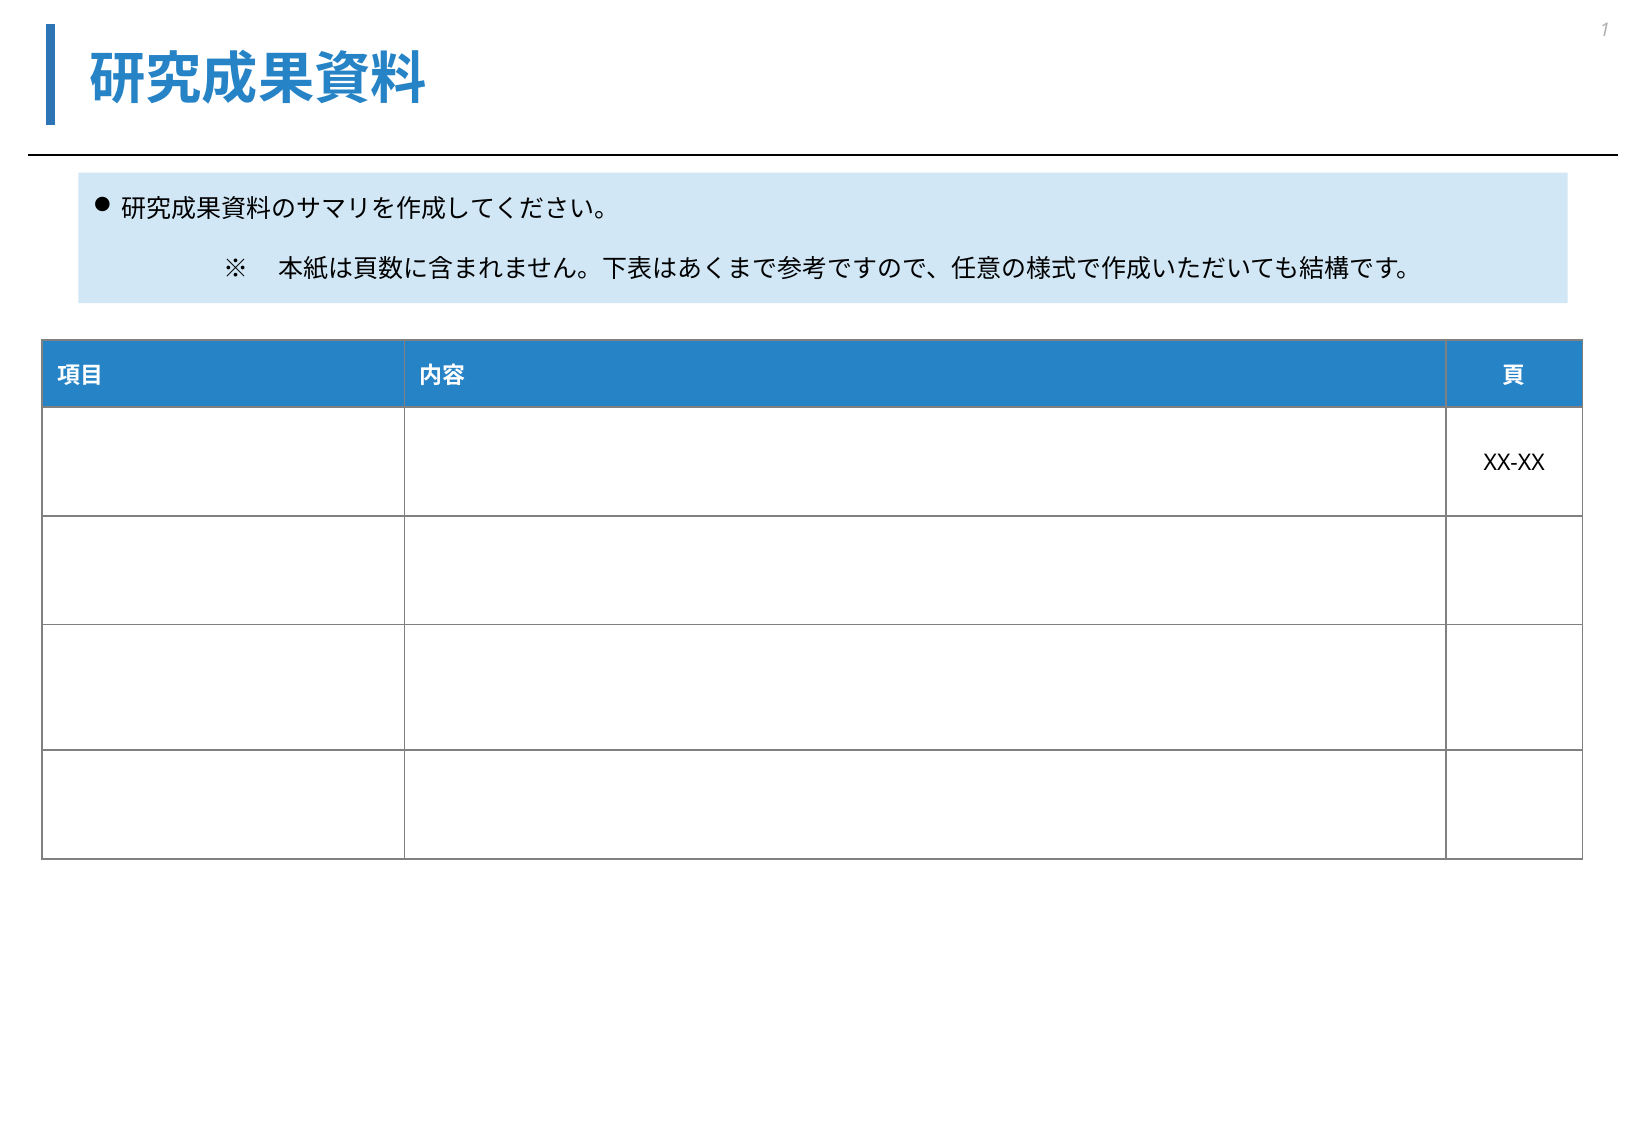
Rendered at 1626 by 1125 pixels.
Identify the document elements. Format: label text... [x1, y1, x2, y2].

table_cell [1447, 751, 1582, 858]
table_header 頁 [1447, 341, 1582, 406]
table_cell [405, 517, 1445, 624]
slide_number 1 [1477, 0, 1625, 60]
table_cell [43, 751, 404, 858]
table_cell [405, 751, 1445, 858]
table_header 内容 [405, 341, 1445, 406]
table_cell [43, 517, 404, 624]
table_cell [1447, 625, 1582, 749]
table_cell [405, 625, 1445, 749]
table_cell [43, 625, 404, 749]
table_cell [405, 408, 1445, 515]
table_cell [43, 408, 404, 515]
text_box 研究成果資料のサマリを作成してください。 ※ 本紙は頁数に含まれません。下表はあくまで参考ですので、任意の様式で作成いただいても結構です。 [77, 172, 1569, 304]
table_header 項目 [43, 341, 404, 406]
title 研究成果資料 [74, 23, 1246, 138]
table_cell XX‐XX [1447, 408, 1582, 515]
table_cell [1447, 517, 1582, 624]
